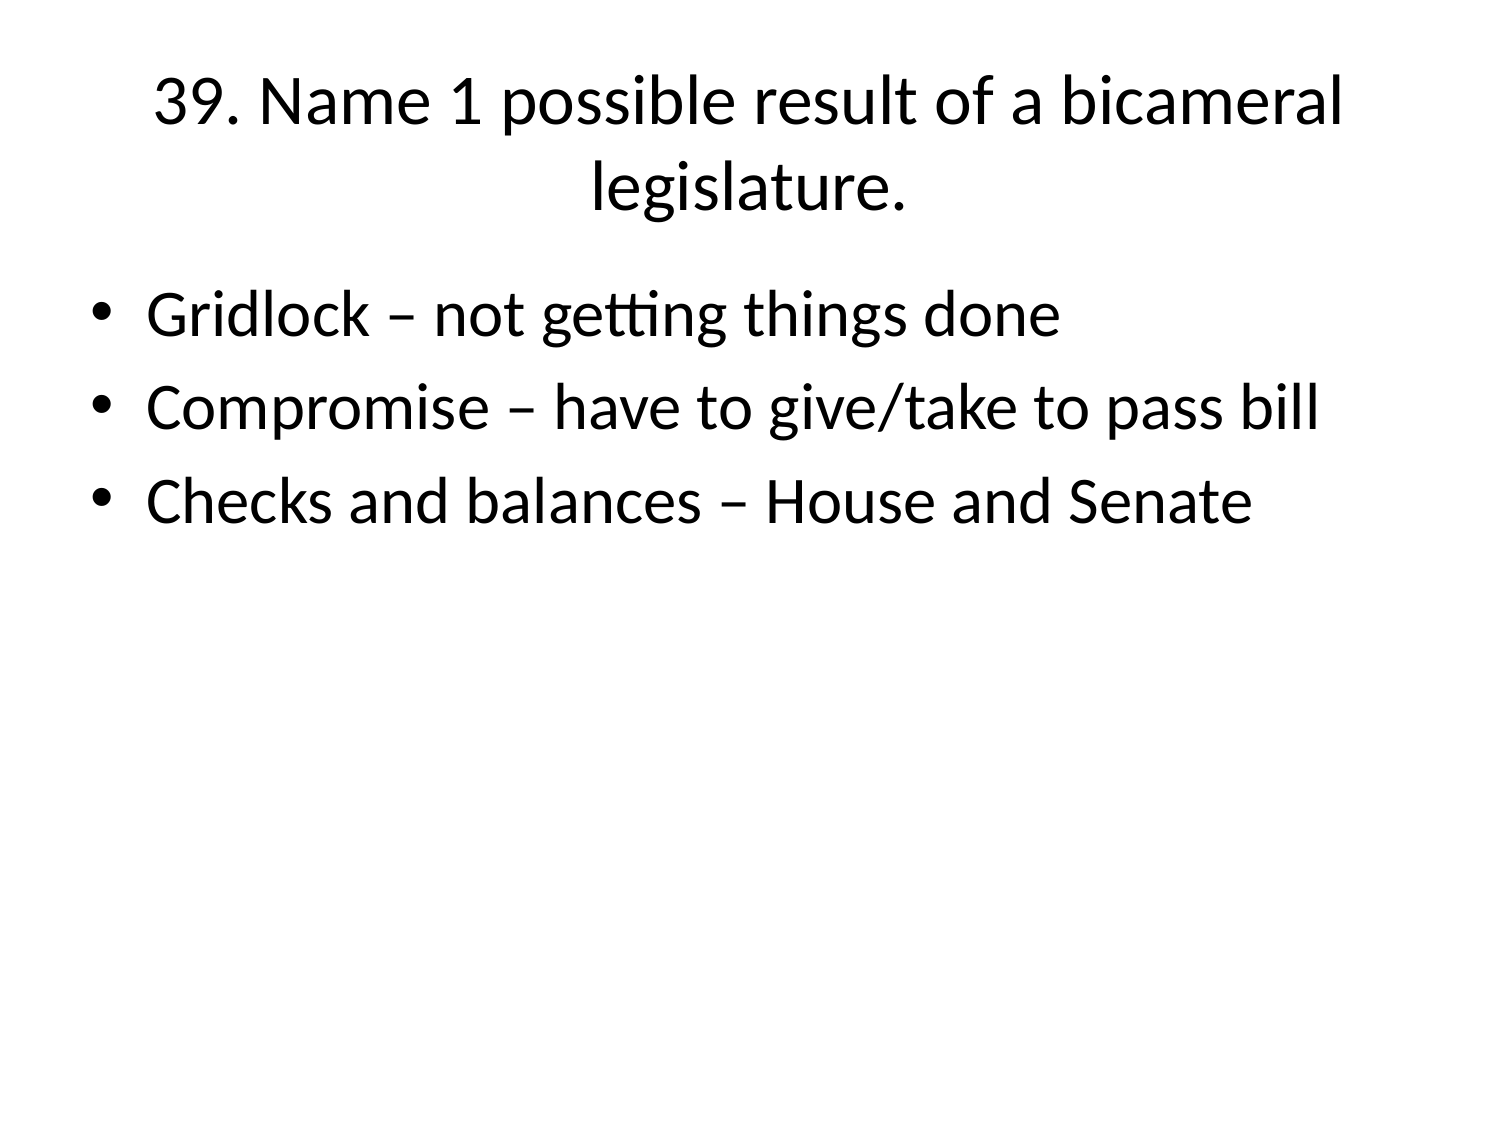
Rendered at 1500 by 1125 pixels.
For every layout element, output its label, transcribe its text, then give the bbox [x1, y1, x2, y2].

list Gridlock – not getting things done Compromise – have to give/take to pass bill Checks and balances – House and Senate [75, 262, 1425, 1005]
title 39. Name 1 possible result of a bicameral legislature. [75, 45, 1425, 233]
